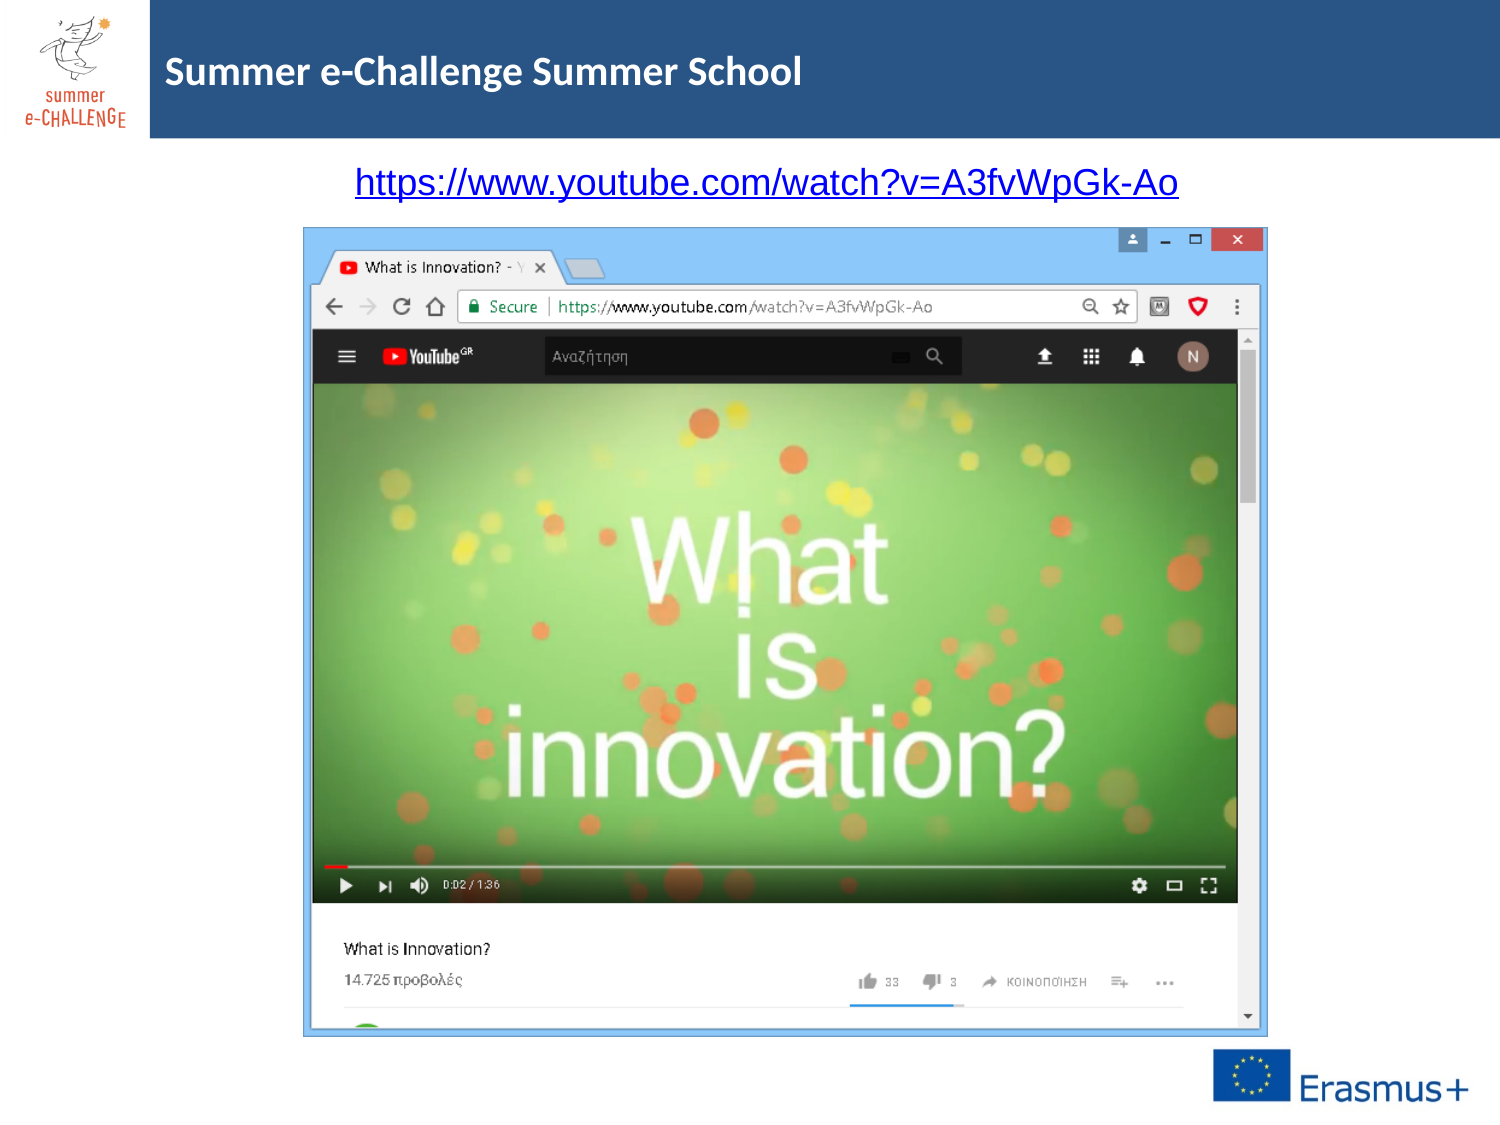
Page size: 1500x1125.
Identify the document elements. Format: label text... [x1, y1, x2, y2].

text_box https://www.youtube.com/watch?v=A3fvWpGk-Ao [340, 150, 1231, 226]
picture [0, 0, 160, 153]
picture [303, 227, 1483, 1116]
text_box Summer e-Challenge Summer School [163, 0, 1500, 139]
